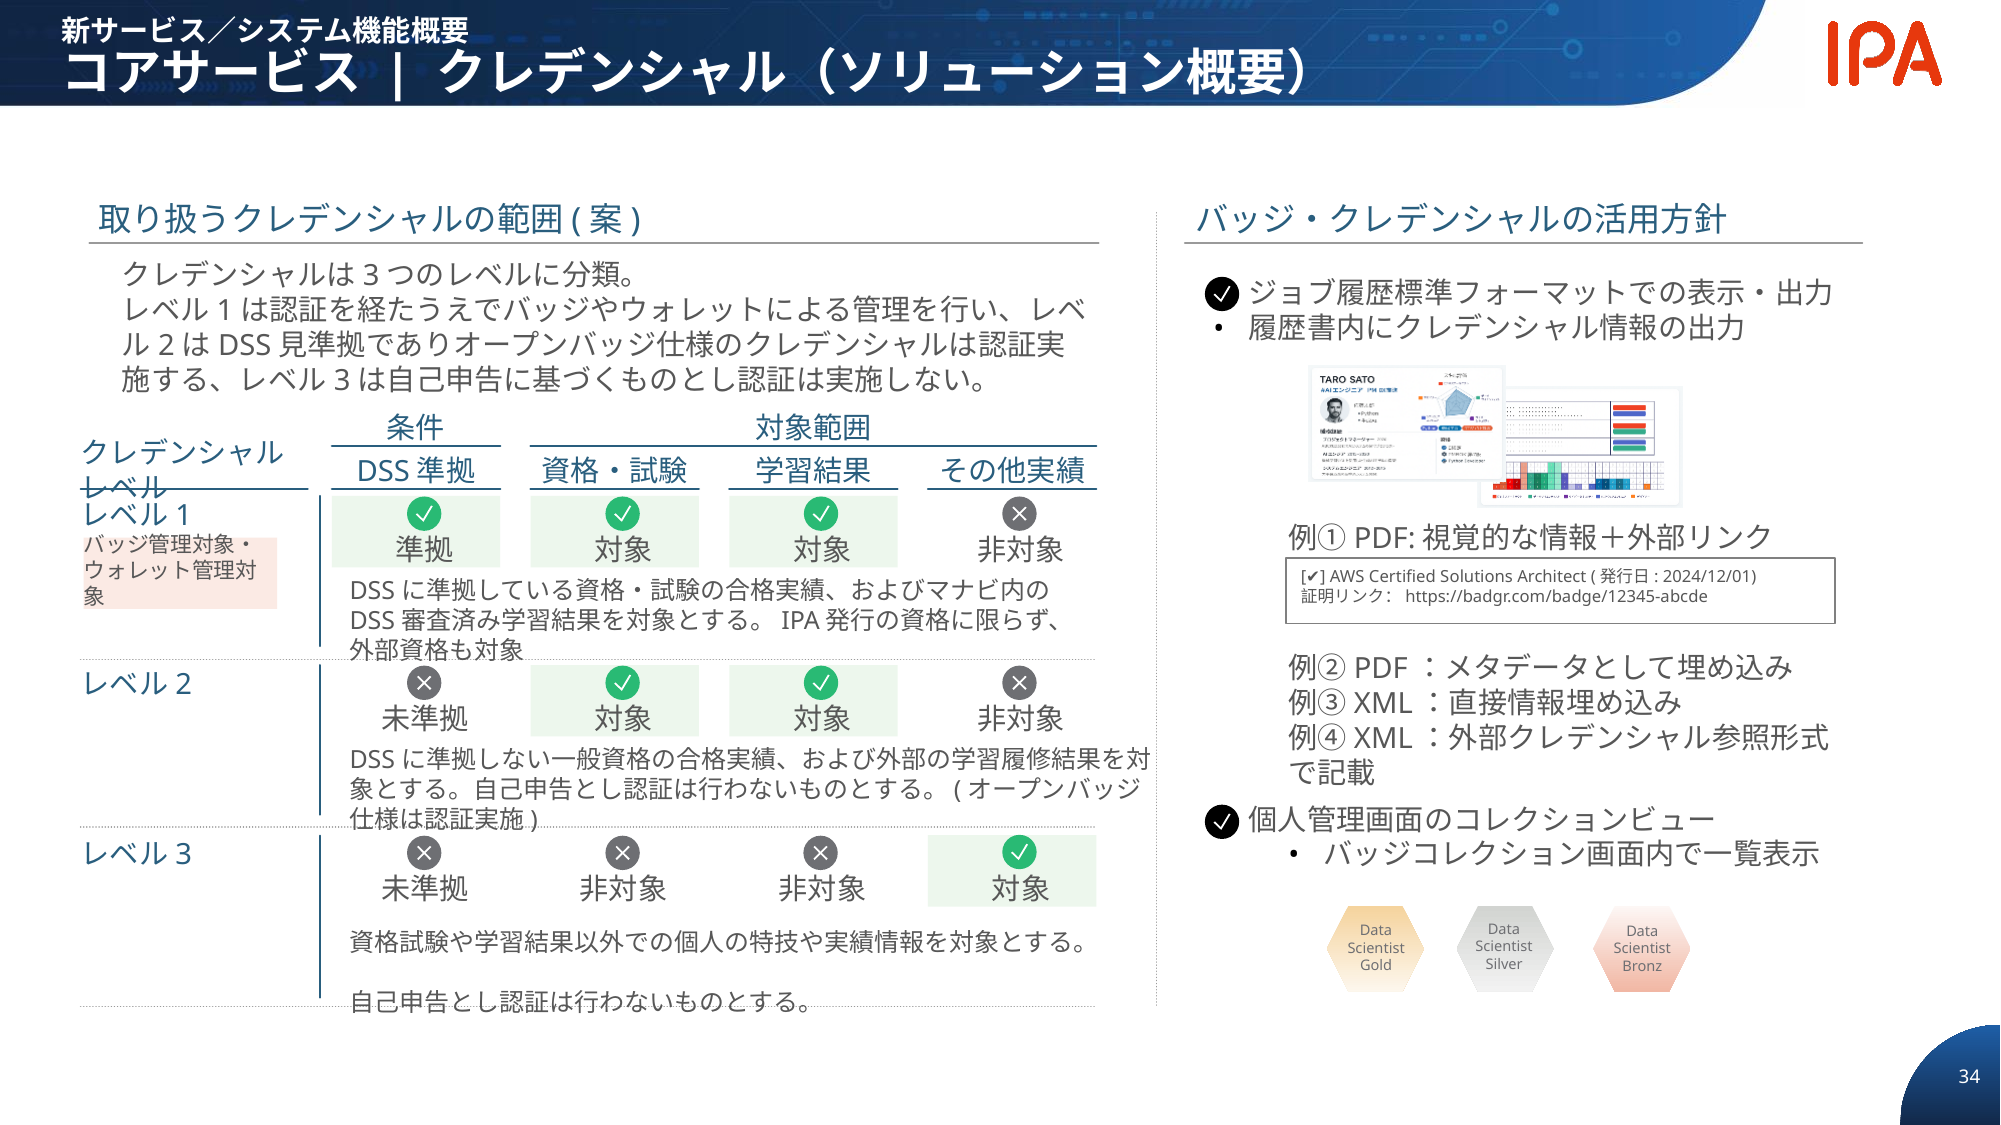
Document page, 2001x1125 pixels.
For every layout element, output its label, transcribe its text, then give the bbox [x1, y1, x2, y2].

text_box クレデンシャルは3つのレベルに分類。 レベル1は認証を経たうえでバッジやウォレットによる管理を行い、レベル2はDSS見準拠でありオープンバッジ仕様のクレデンシャルは認証実施する、レベル3は自己申告に基づくものとし認証は実施しない。 [88, 248, 1106, 408]
text_box [✔] AWS Certified Solutions Architect (発行日: 2024/12/01) 証明リンク：https://badgr.com/badge/12345-abcde [1285, 557, 1836, 624]
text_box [1180, 196, 1863, 244]
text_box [1442, 901, 1566, 993]
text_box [82, 196, 1099, 244]
text_box ジョブ履歴標準フォーマットでの表示・出力 履歴書内にクレデンシャル情報の出力 例①PDF:視覚的な情報＋外部リンク 例②PDF：メタデータとして埋め込み 例③XML：直接情報埋め込み 例④XML：外部クレデンシャル参照形式で記載 [1180, 266, 1863, 428]
picture [1828, 21, 1942, 86]
text_box 新サービス／システム機能概要 コアサービス | クレデンシャル（ソリューション概要） [61, 16, 1794, 92]
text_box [1308, 364, 1684, 509]
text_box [1581, 903, 1704, 993]
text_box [1314, 902, 1438, 993]
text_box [1204, 804, 1240, 840]
picture [0, 0, 1805, 108]
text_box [80, 408, 1166, 1007]
text_box 個人管理画面のコレクションビュー バッジコレクション画面内で一覧表示 [1180, 793, 1863, 955]
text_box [1204, 276, 1240, 312]
